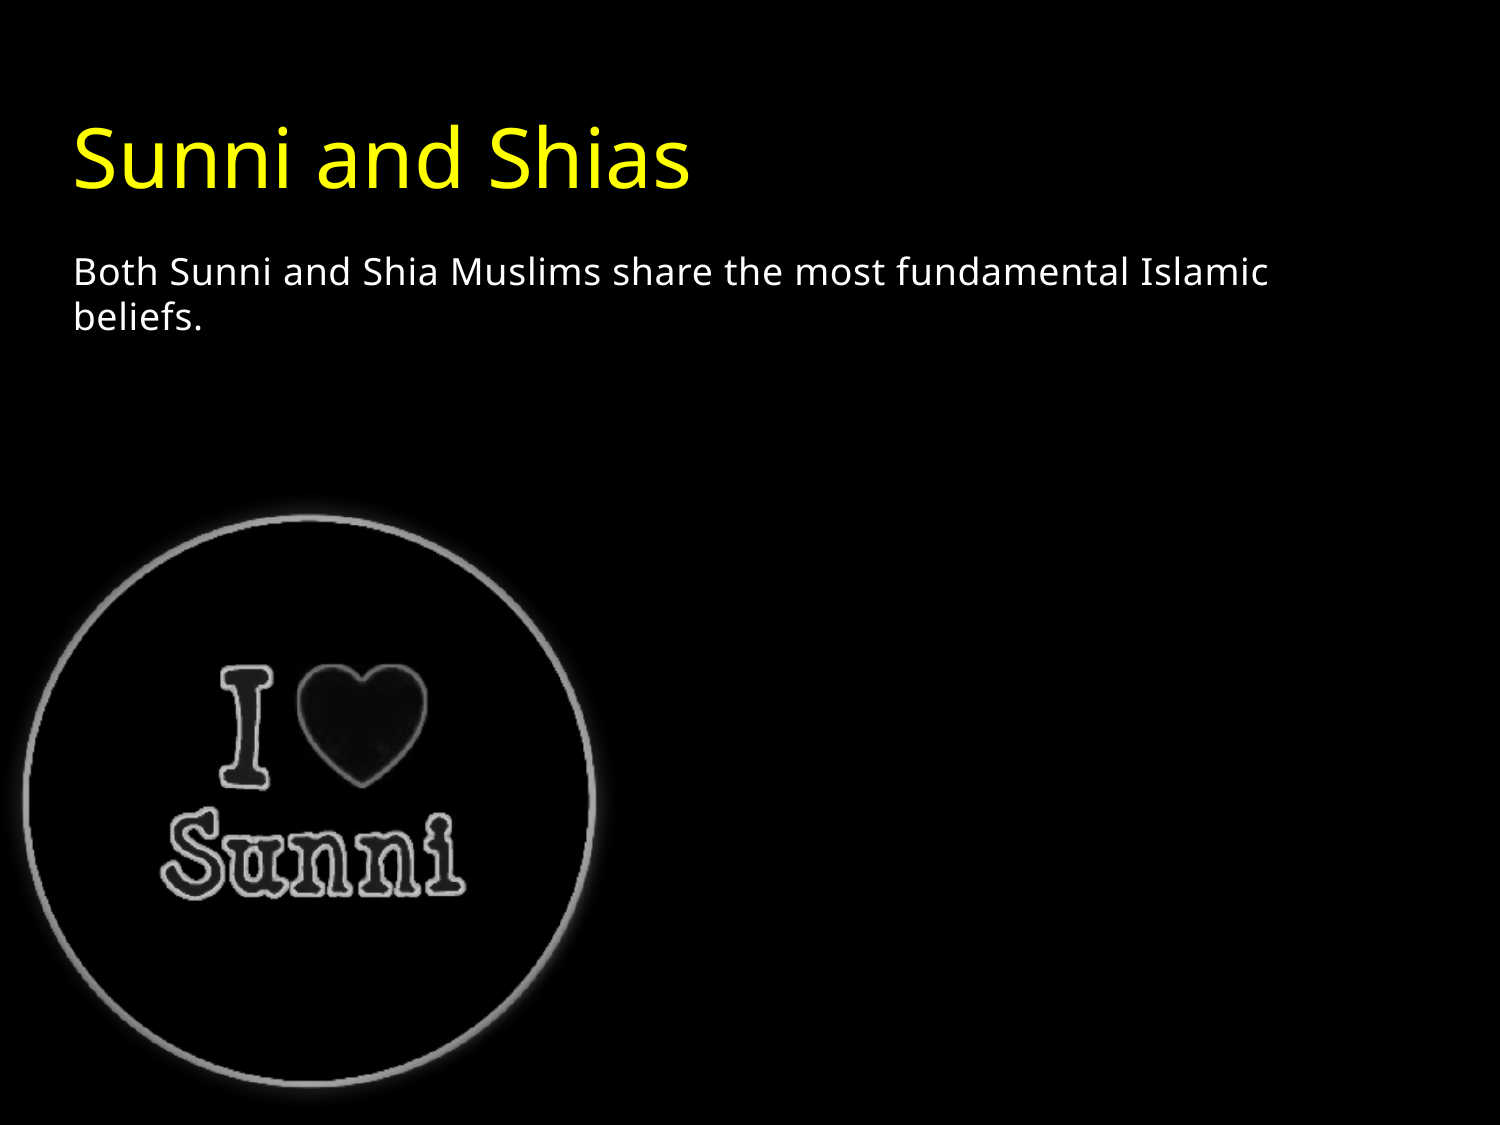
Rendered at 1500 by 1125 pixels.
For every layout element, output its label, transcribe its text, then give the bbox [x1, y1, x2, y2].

title Sunni and Shias [57, 37, 1318, 213]
list Both Sunni and Shia Muslims share the most fundamental Islamic beliefs. [57, 240, 1318, 1016]
picture [0, 487, 622, 1113]
